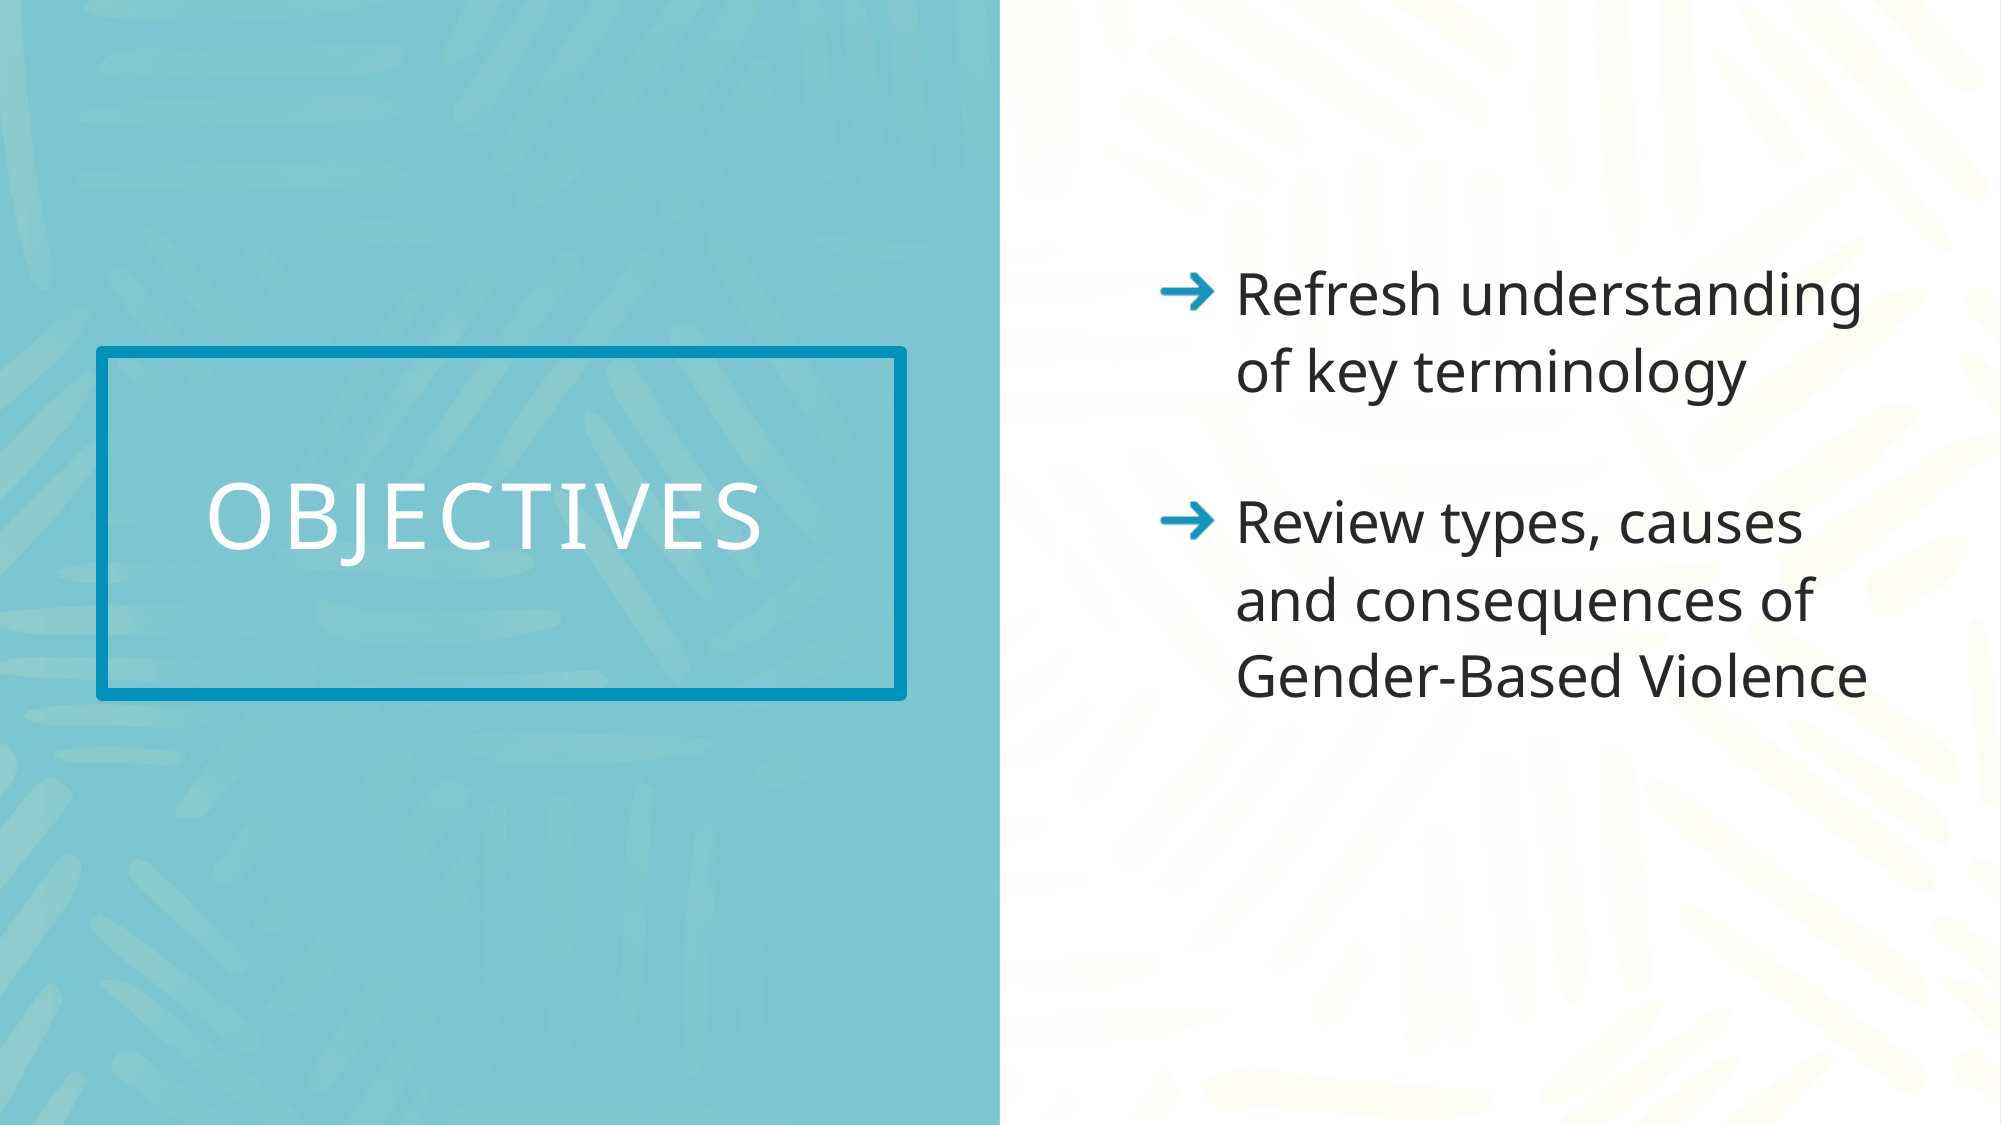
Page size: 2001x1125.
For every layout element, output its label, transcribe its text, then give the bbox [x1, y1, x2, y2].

list Refresh understanding of key terminology Review types, causes and consequences of Gender-Based Violence [1152, 140, 1888, 971]
title Objectives [108, 396, 892, 651]
picture [0, 0, 2001, 1125]
